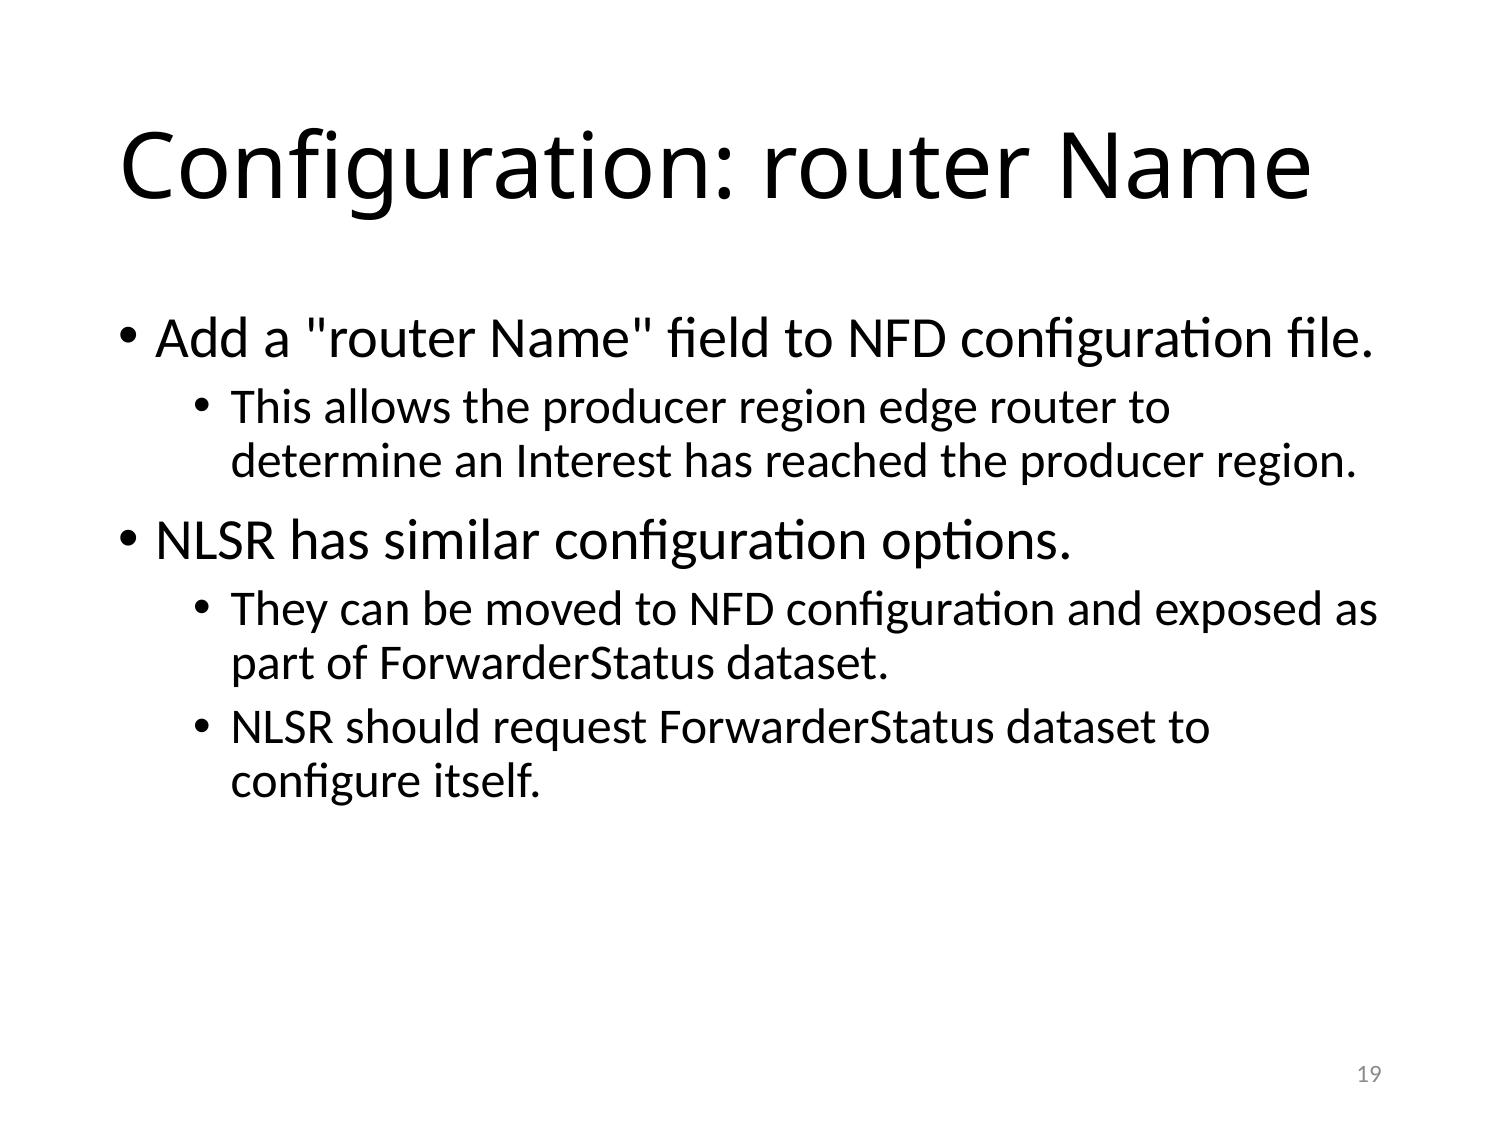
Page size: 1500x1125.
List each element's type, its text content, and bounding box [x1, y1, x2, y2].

slide_number 19 [1059, 1042, 1397, 1103]
title Configuration: router Name [103, 59, 1397, 278]
list Add a "router Name" field to NFD configuration file. This allows the producer region edge router to determine an Interest has reached the producer region. NLSR has similar configuration options. They can be moved to NFD configuration and exposed as part of ForwarderStatus dataset. NLSR should request ForwarderStatus dataset to configure itself. [103, 299, 1397, 1014]
